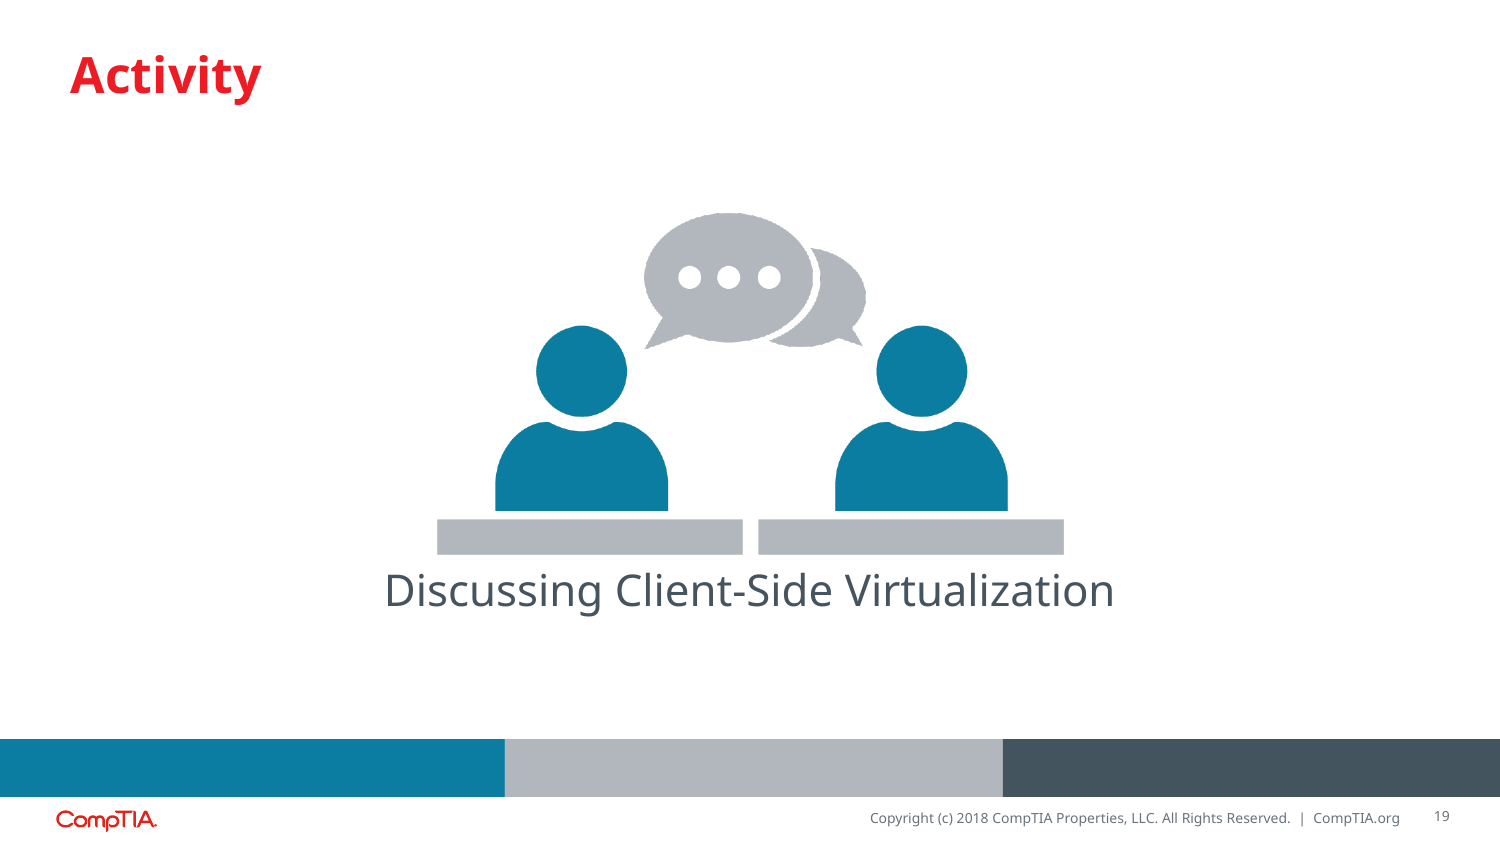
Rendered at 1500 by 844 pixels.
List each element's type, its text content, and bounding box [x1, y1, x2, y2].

picture [505, 739, 1500, 797]
slide_number 19 [1407, 800, 1450, 835]
picture [435, 211, 1064, 555]
list Discussing Client-Side Virtualization [0, 555, 1500, 631]
